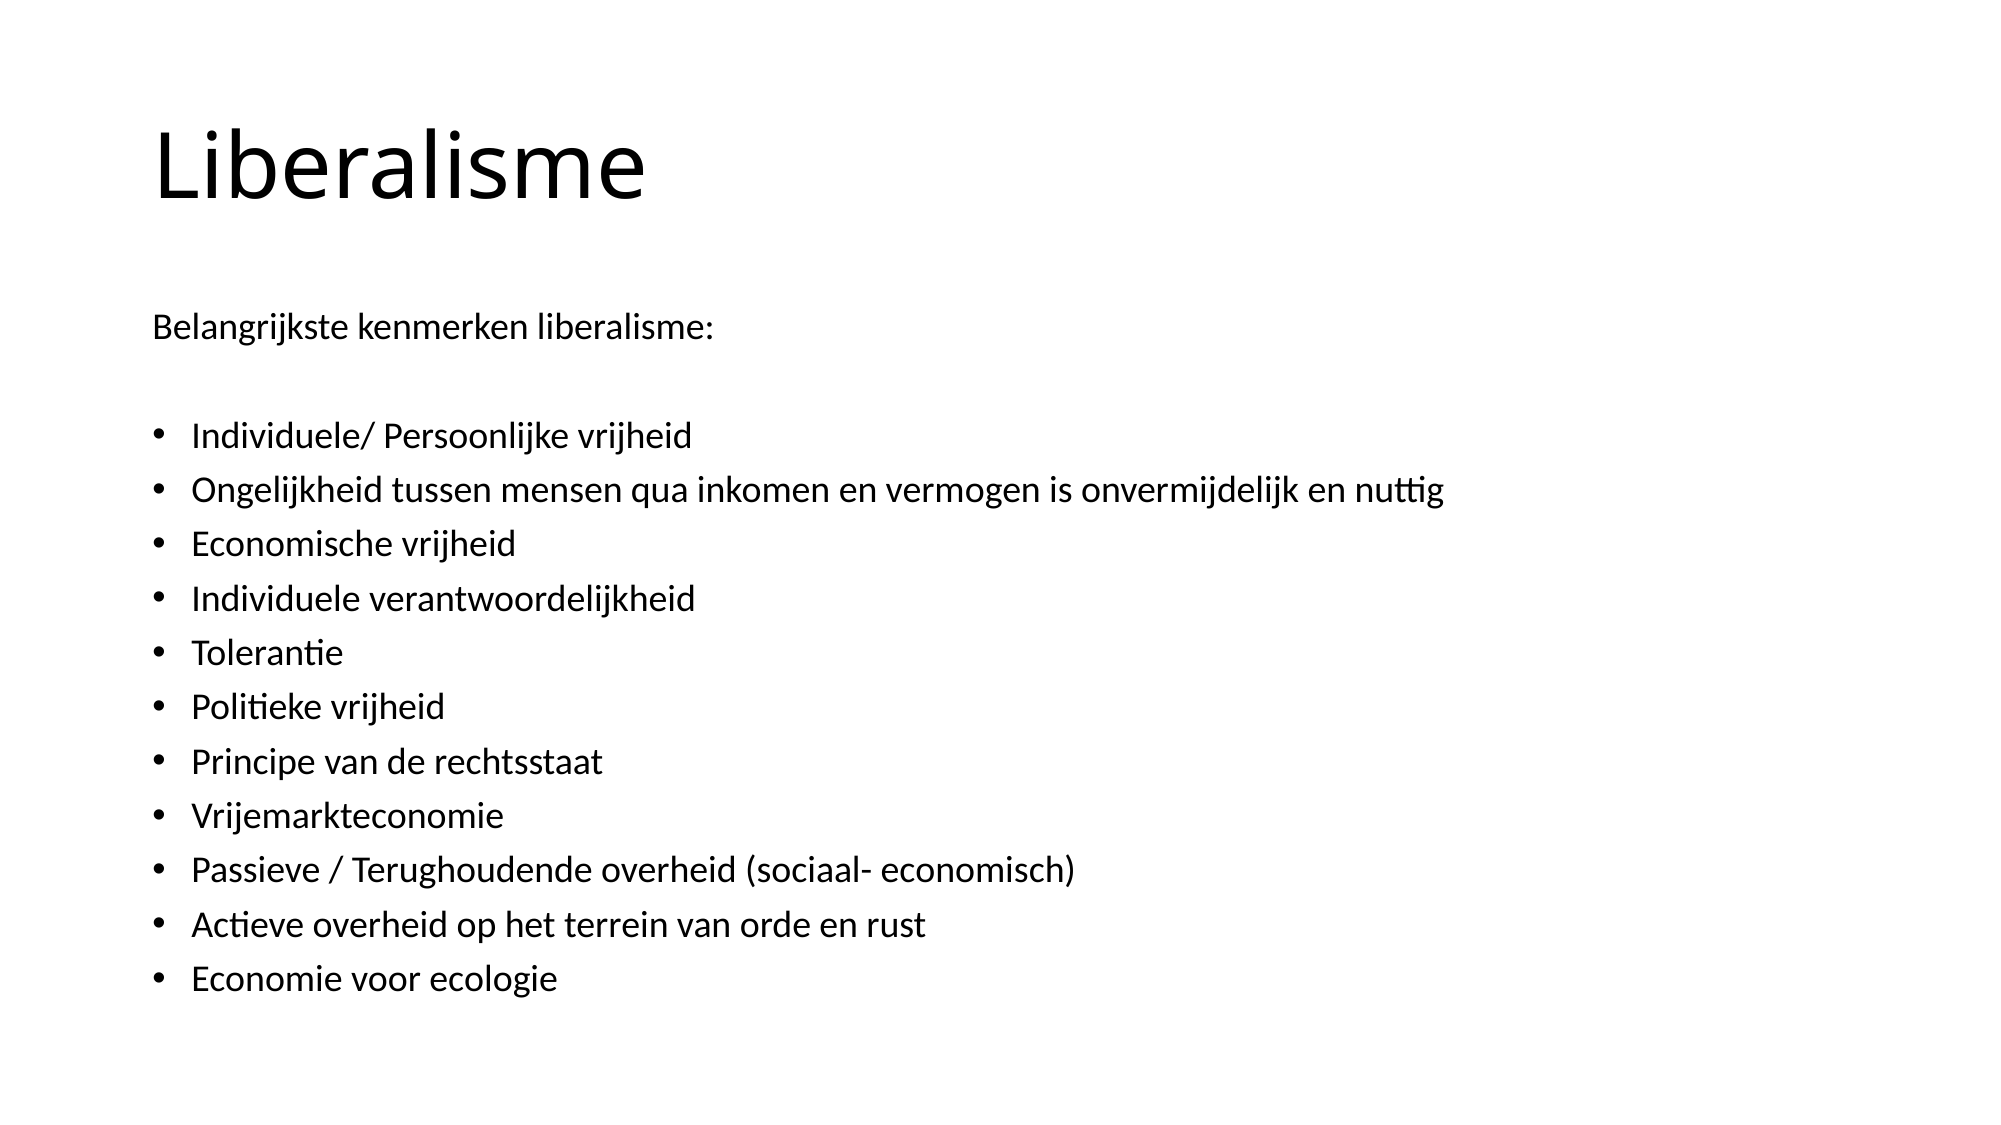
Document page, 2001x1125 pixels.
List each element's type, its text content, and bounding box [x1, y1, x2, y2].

list Belangrijkste kenmerken liberalisme: Individuele/ Persoonlijke vrijheid Ongelijkheid tussen mensen qua inkomen en vermogen is onvermijdelijk en nuttig Economische vrijheid Individuele verantwoordelijkheid Tolerantie Politieke vrijheid Principe van de rechtsstaat Vrijemarkteconomie Passieve / Terughoudende overheid (sociaal- economisch) Actieve overheid op het terrein van orde en rust Economie voor ecologie [137, 299, 1863, 1014]
title Liberalisme [137, 59, 1863, 278]
